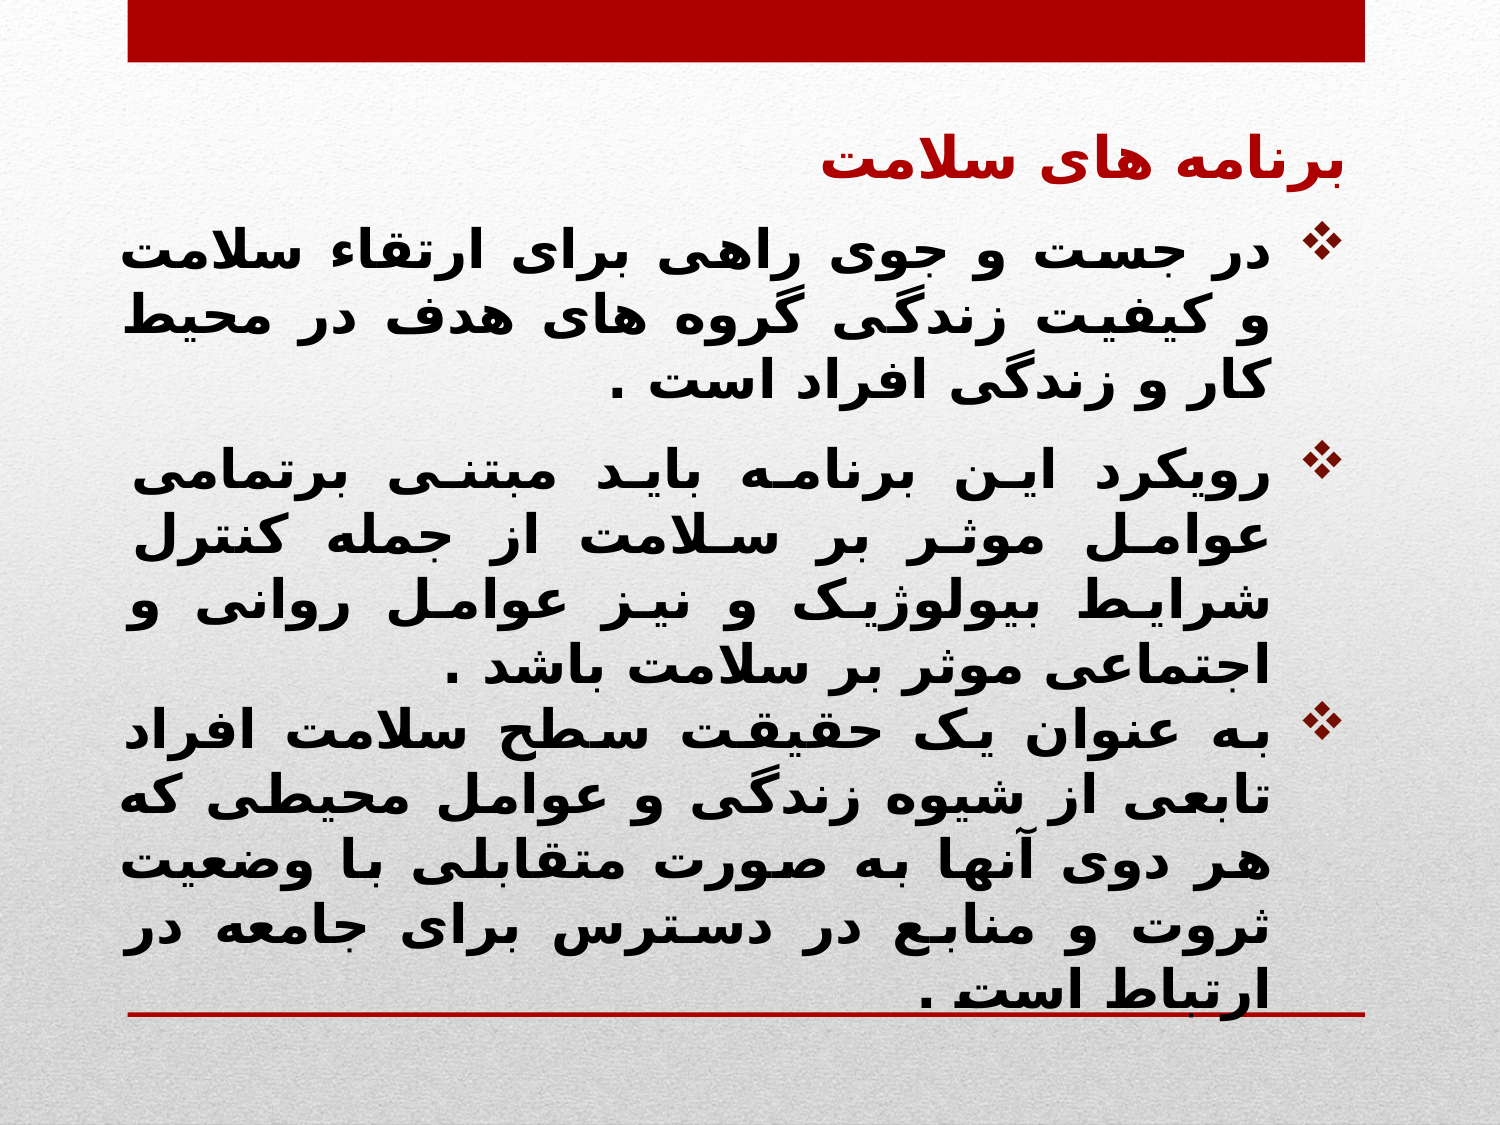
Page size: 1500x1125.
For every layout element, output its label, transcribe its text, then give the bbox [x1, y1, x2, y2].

text_box برنامه های سلامت در جست و جوی راهی برای ارتقاء سلامت و کیفیت زندگی گروه های هدف در محیط کار و زندگی افراد است . رویکرد این برنامه باید مبتنی برتمامی عوامل موثر بر سلامت از جمله کنترل شرایط بیولوژیک و نیز عوامل روانی و اجتماعی موثر بر سلامت باشد . به عنوان یک حقیقت سطح سلامت افراد تابعی از شیوه زندگی و عوامل محیطی که هر دوی آنها به صورت متقابلی با وضعیت ثروت و منابع در دسترس برای جامعه در ارتباط است . [99, 112, 1363, 1027]
